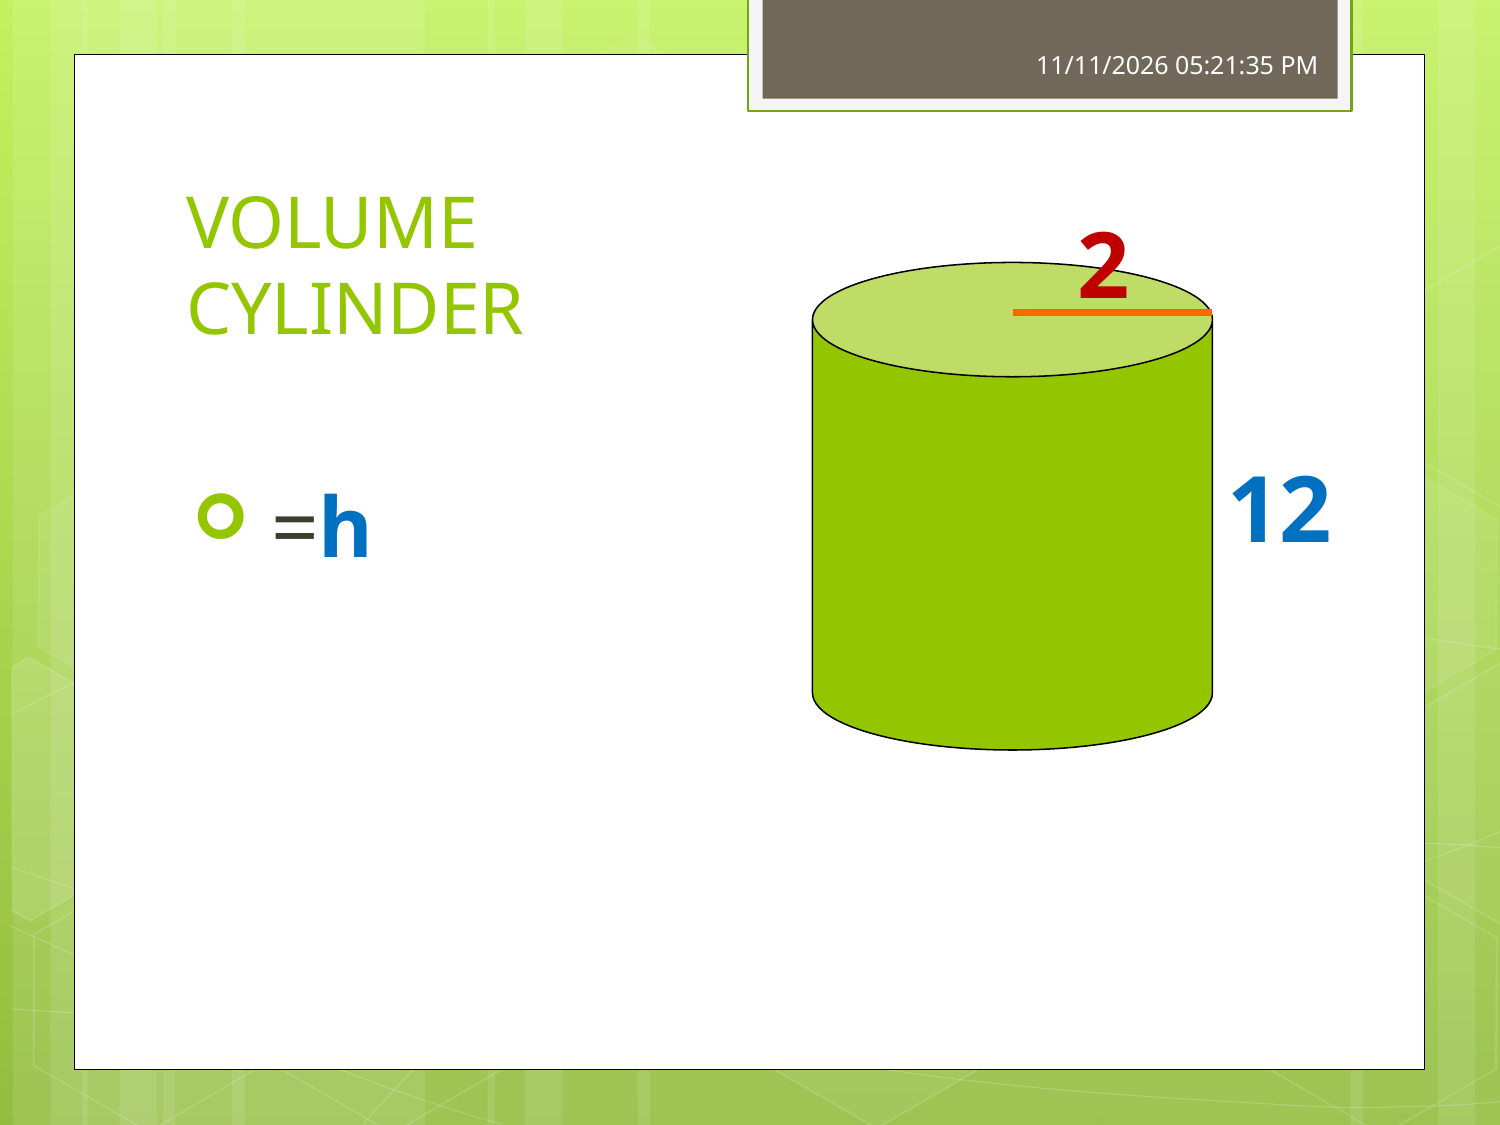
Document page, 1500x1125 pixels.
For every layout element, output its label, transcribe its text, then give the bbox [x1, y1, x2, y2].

text_box [812, 262, 1213, 751]
title VOLUME CYLINDER [171, 168, 1324, 357]
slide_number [983, 36, 1334, 97]
text_box 12 [1212, 443, 1363, 568]
text_box 2 [1062, 313, 1213, 325]
text_box 2 [1062, 199, 1213, 312]
